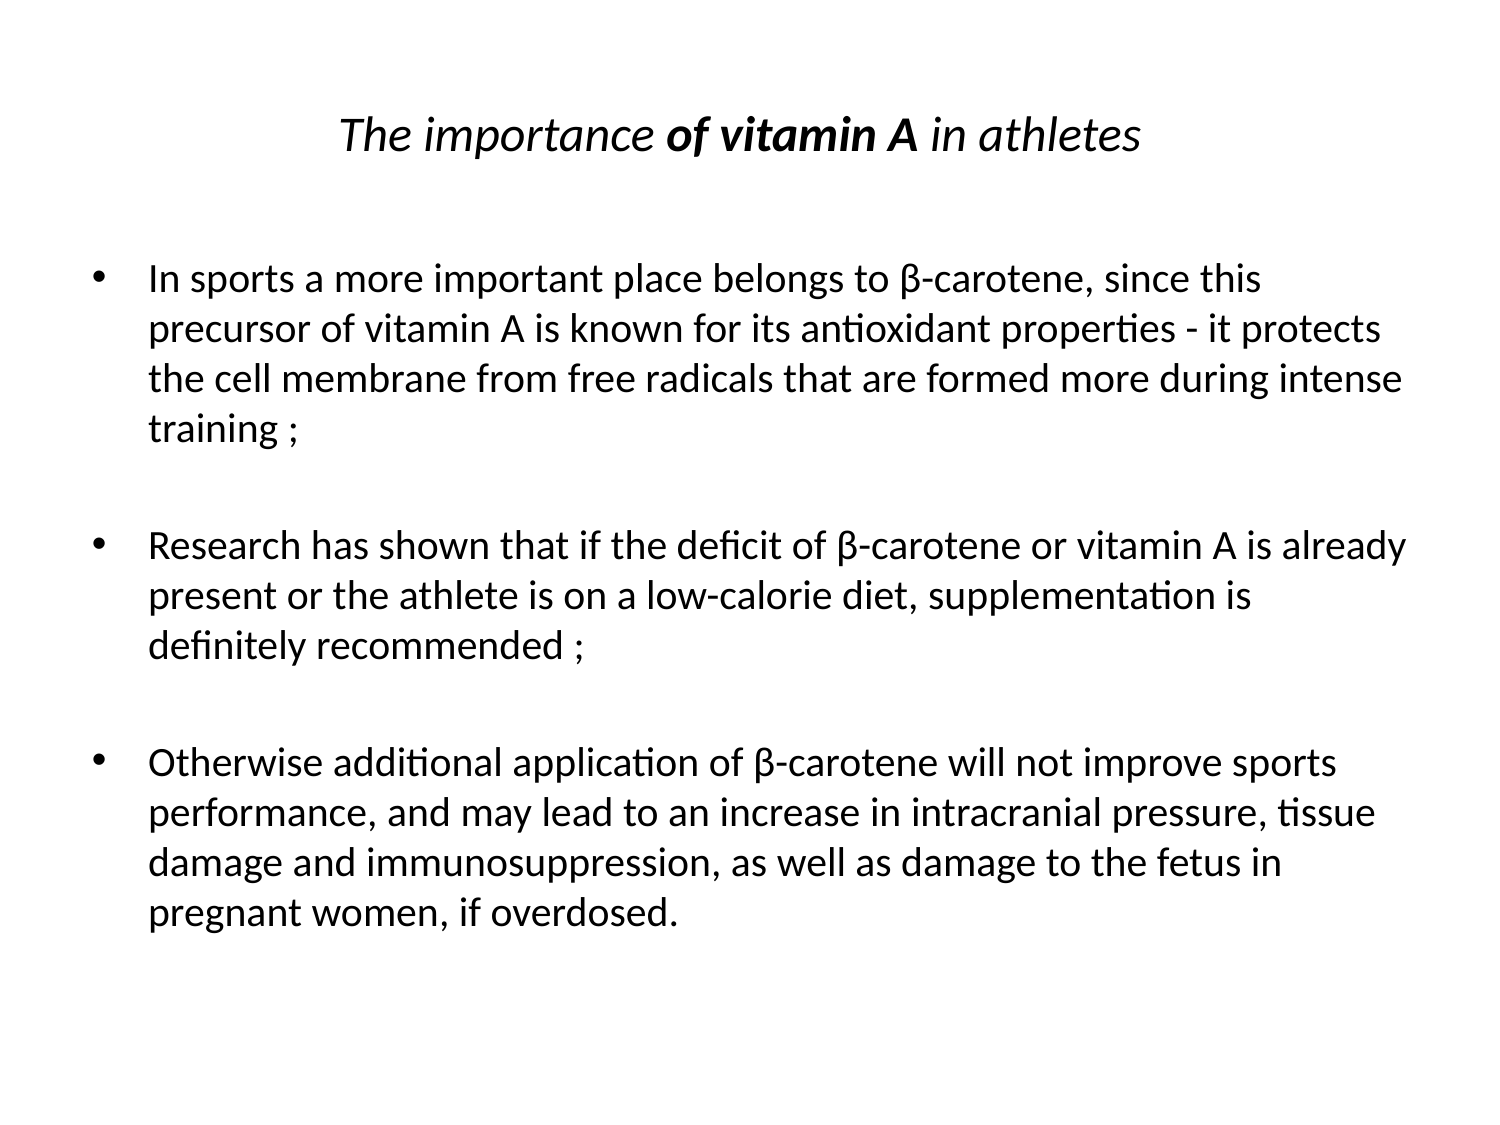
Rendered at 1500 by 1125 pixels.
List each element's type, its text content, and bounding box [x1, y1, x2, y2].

title The importance of vitamin A in athletes [64, 101, 1415, 161]
list In sports a more important place belongs to β-carotene, since this precursor of vitamin A is known for its antioxidant properties - it protects the cell membrane from free radicals that are formed more during intense training ; Research has shown that if the deficit of β-carotene or vitamin A is already present or the athlete is on a low-calorie diet, supplementation is definitely recommended ; Otherwise additional application of β-carotene will not improve sports performance, and may lead to an increase in intracranial pressure, tissue damage and immunosuppression, as well as damage to the fetus in pregnant women, if overdosed. [76, 243, 1427, 939]
